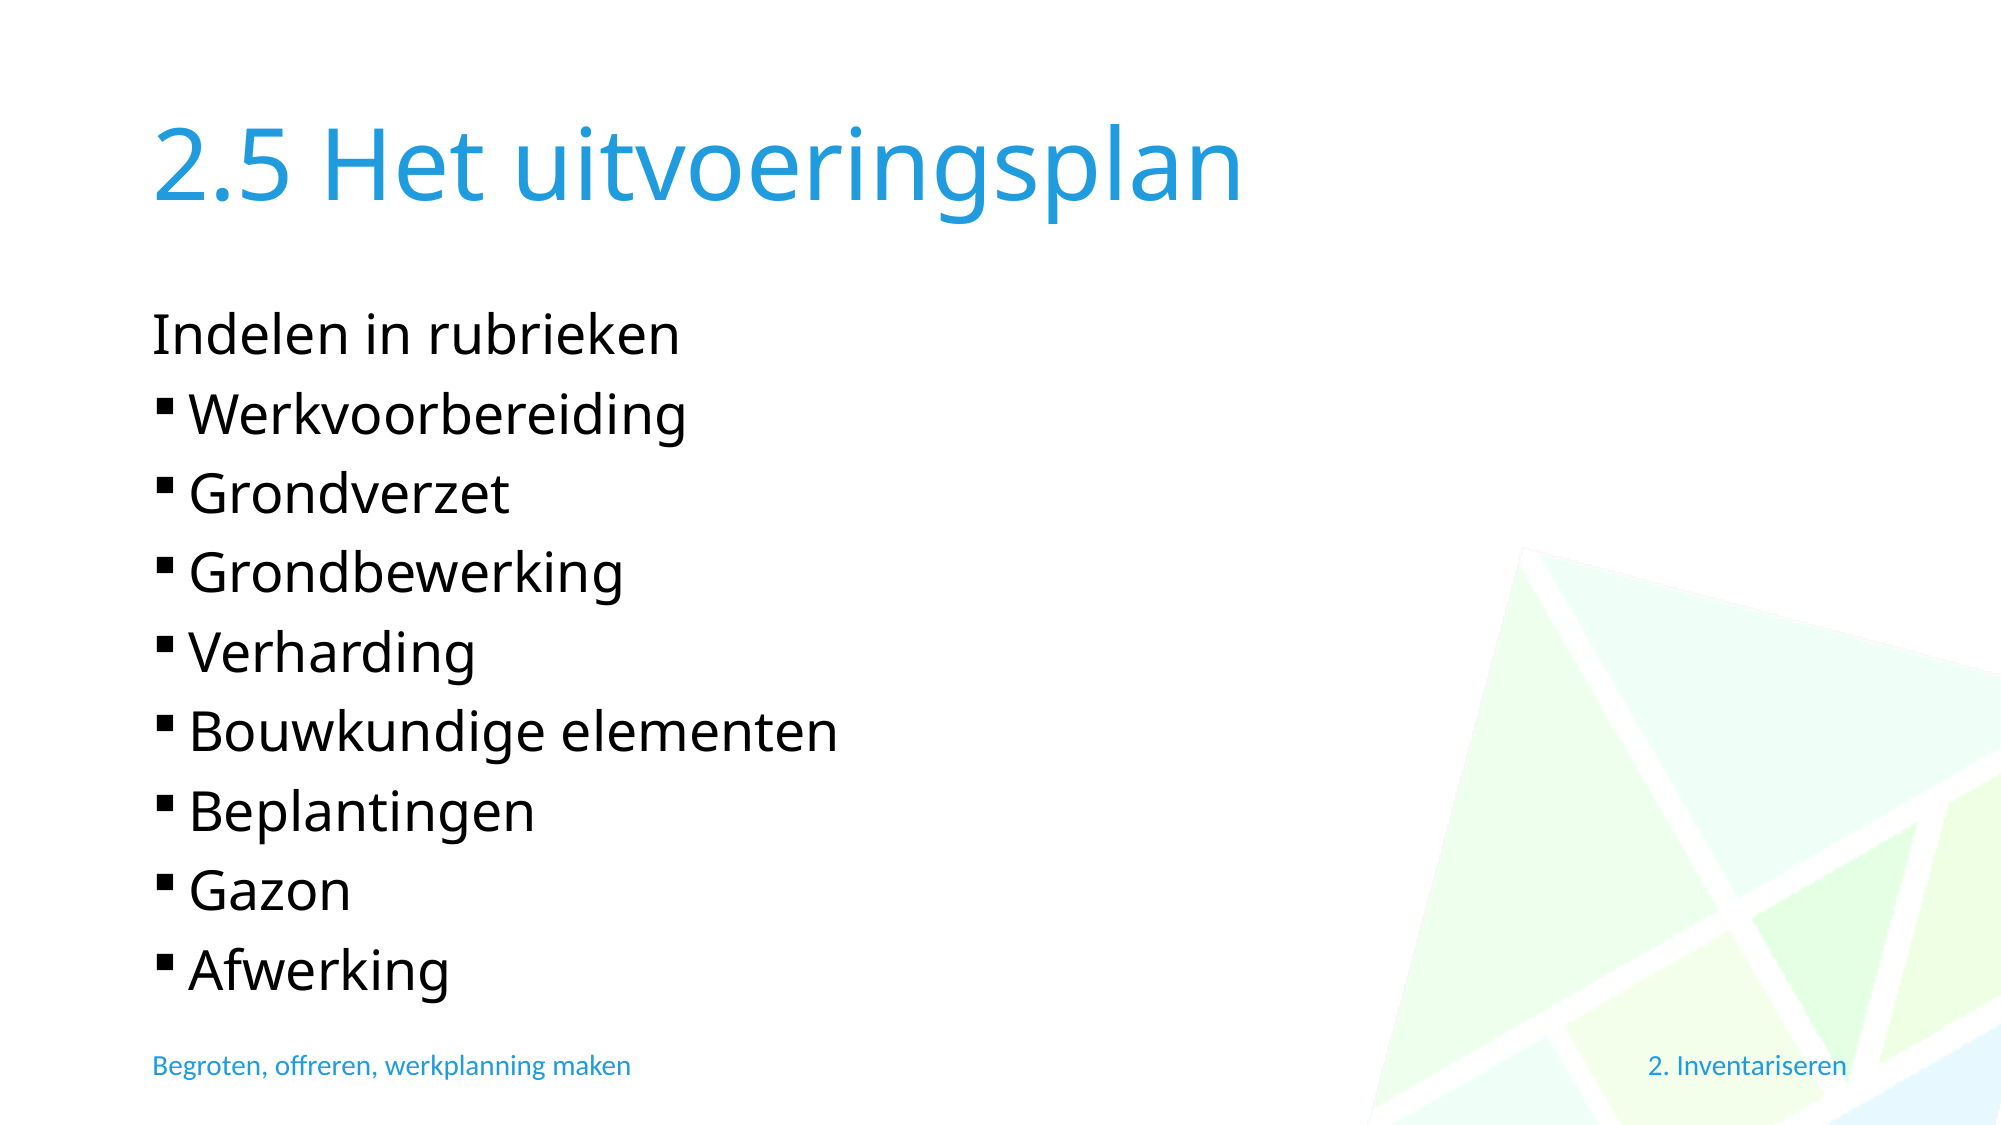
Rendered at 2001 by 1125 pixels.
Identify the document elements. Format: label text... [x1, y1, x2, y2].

list Indelen in rubrieken Werkvoorbereiding Grondverzet Grondbewerking Verharding Bouwkundige elementen Beplantingen Gazon Afwerking [137, 299, 1863, 1014]
list 2. Inventariseren [1412, 1042, 1863, 1103]
list Begroten, offreren, werkplanning maken [137, 1042, 664, 1087]
title 2.5 Het uitvoeringsplan [137, 59, 1863, 278]
